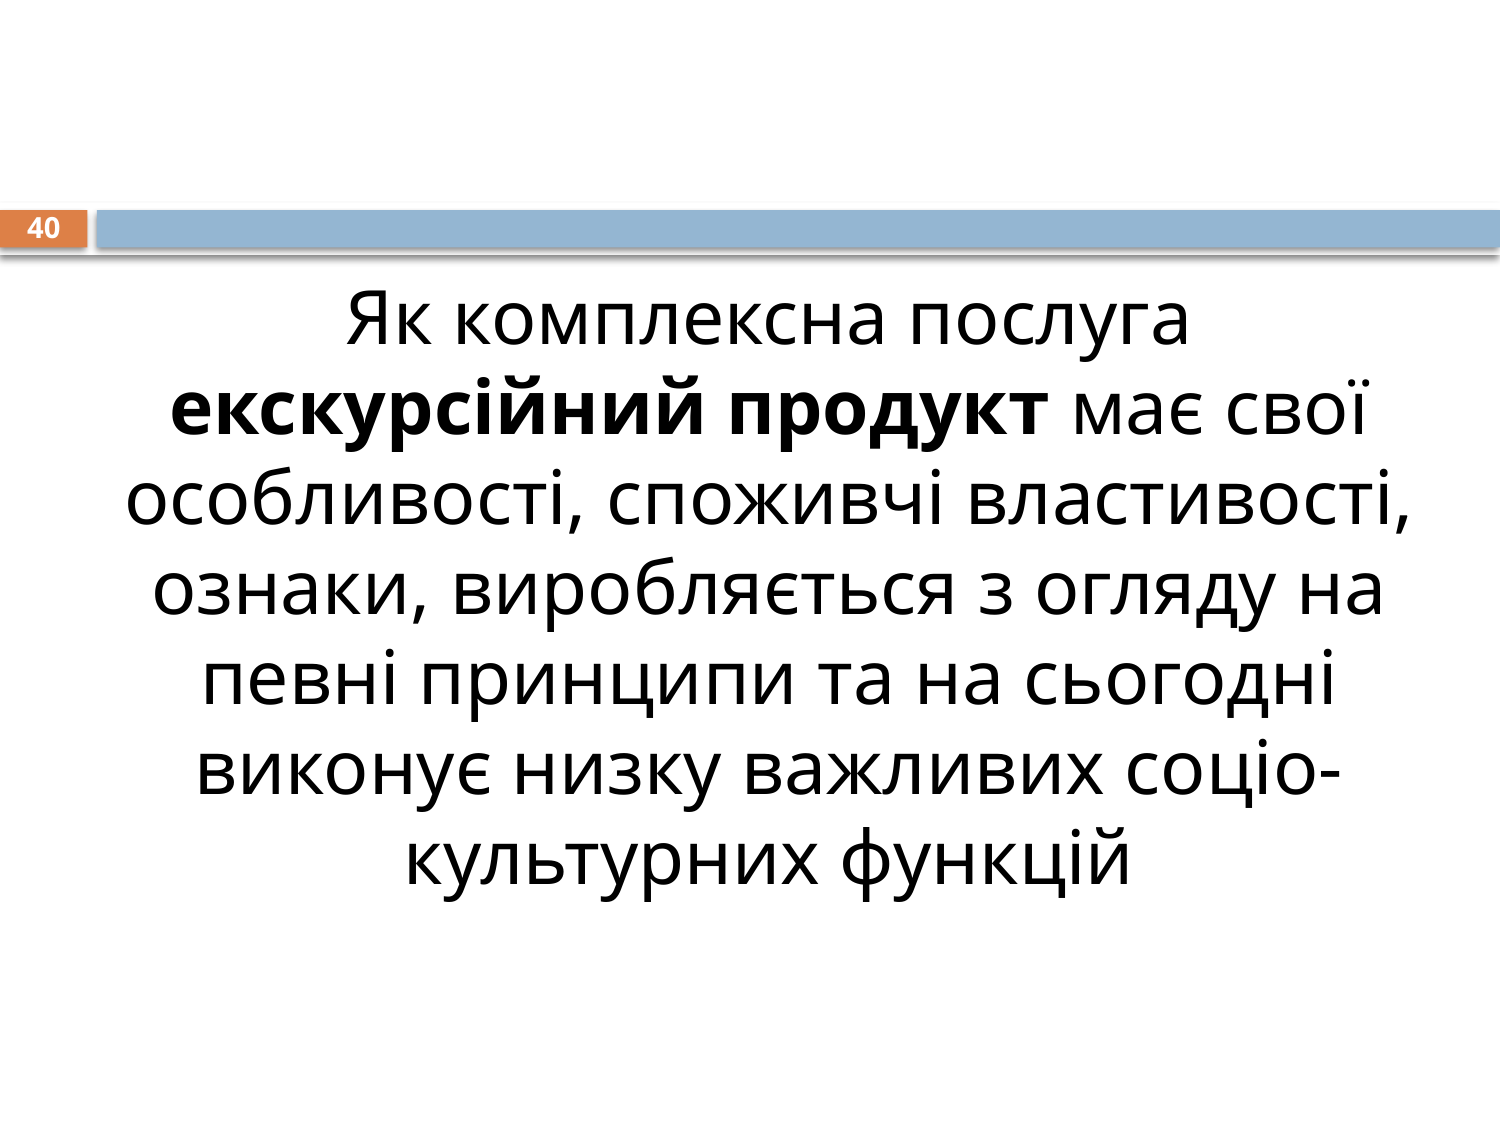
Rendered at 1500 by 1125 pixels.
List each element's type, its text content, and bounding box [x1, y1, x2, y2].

slide_number 40 [0, 208, 88, 249]
list Як комплексна послуга екскурсійний продукт має свої особливості, споживчі властивості, ознаки, виробляється з огляду на певні принципи та на сьогодні виконує низку важливих соціо-культурних функцій [100, 262, 1438, 1000]
